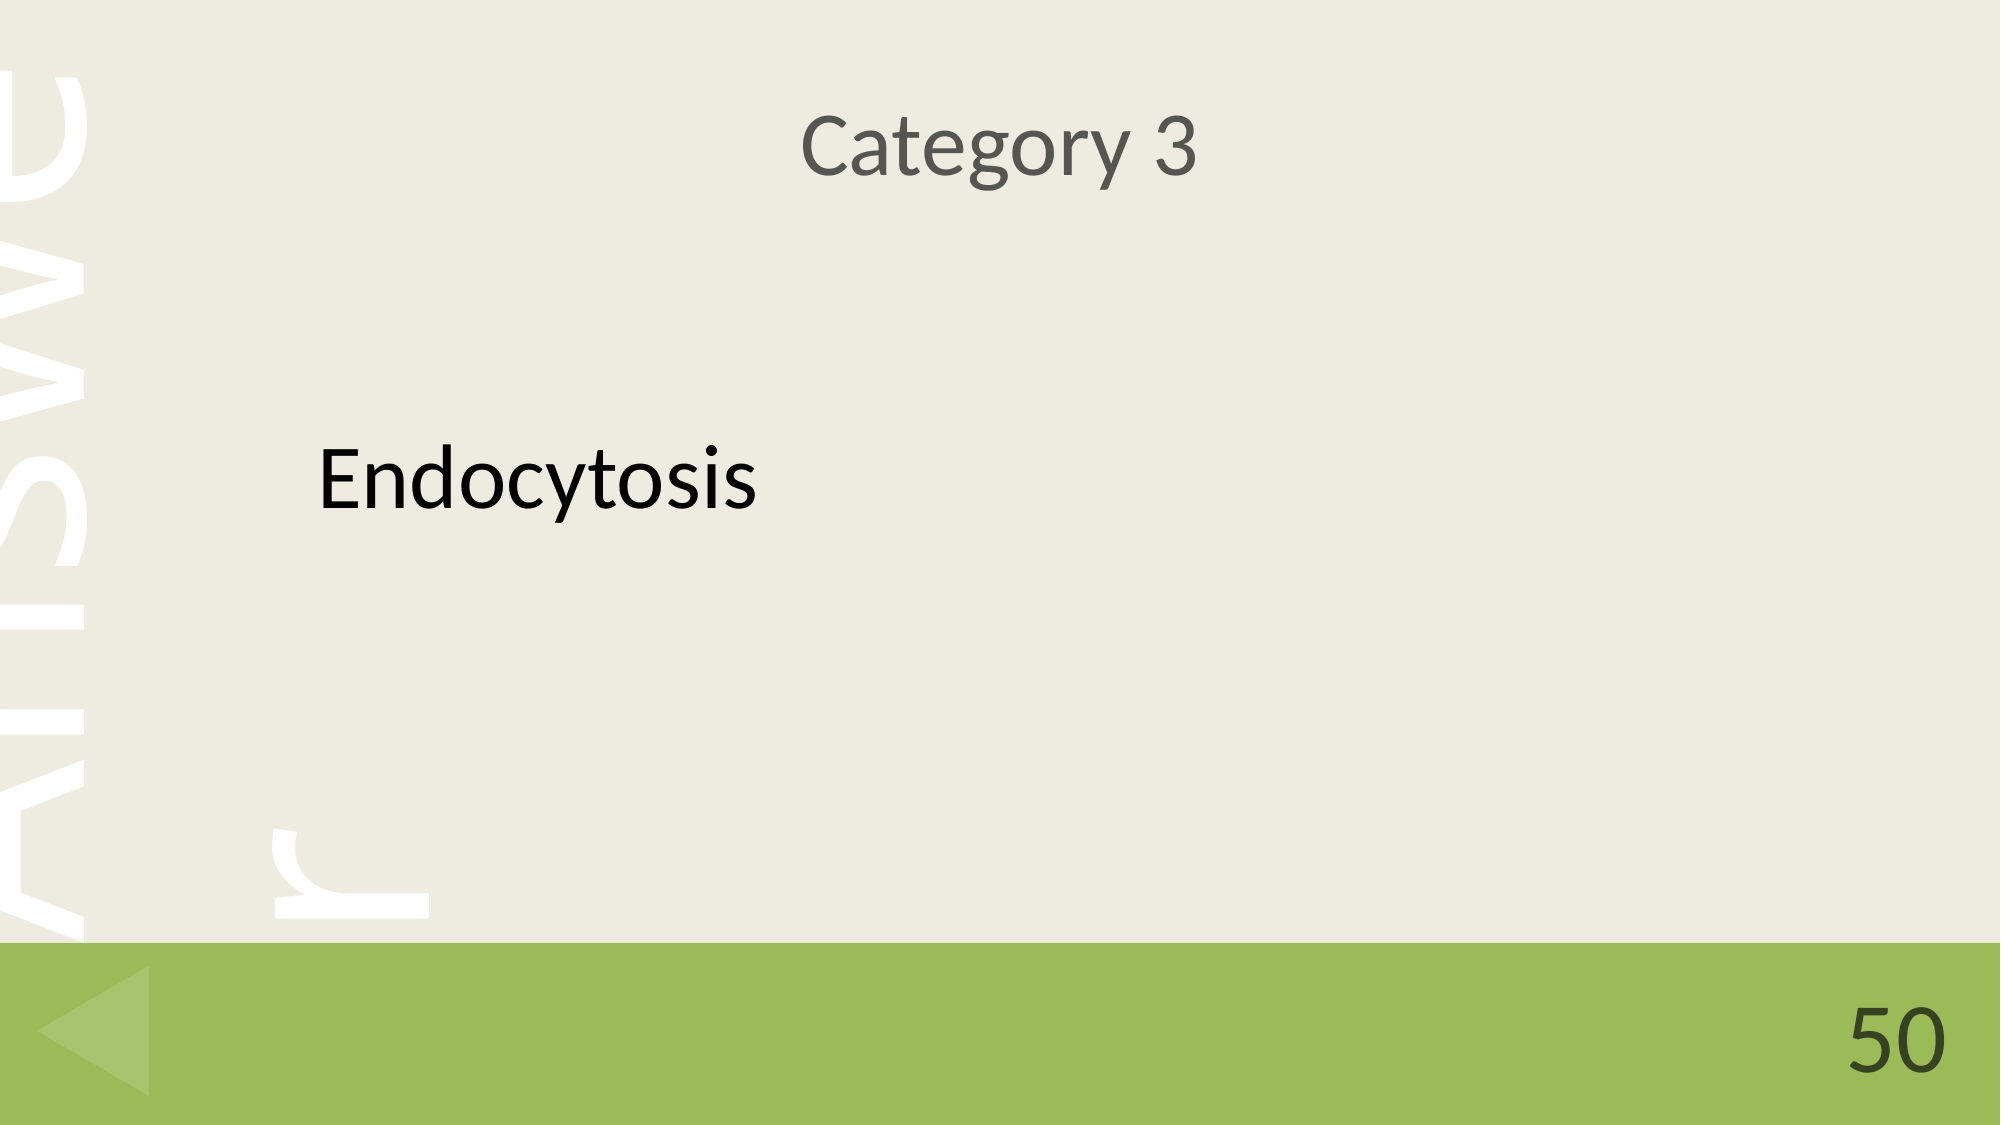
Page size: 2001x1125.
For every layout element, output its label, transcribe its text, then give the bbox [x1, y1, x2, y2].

title Category 3 [99, 45, 1900, 233]
list Endocytosis [302, 307, 1760, 636]
list 50 [1494, 967, 1963, 1097]
